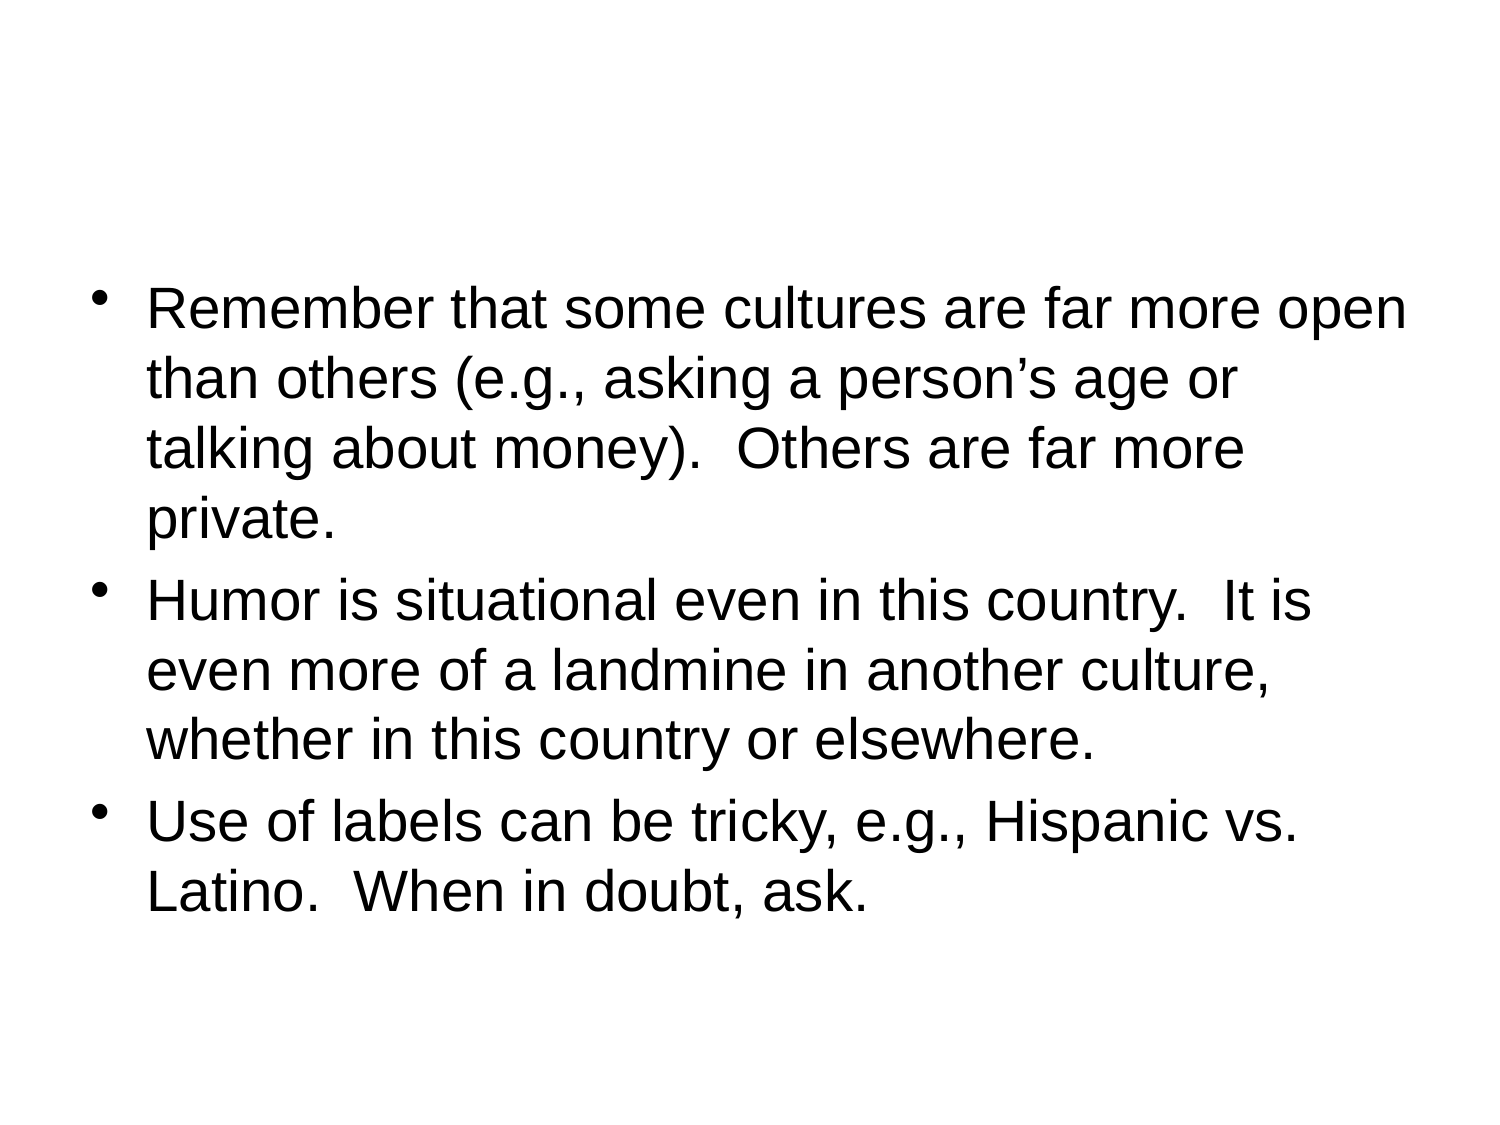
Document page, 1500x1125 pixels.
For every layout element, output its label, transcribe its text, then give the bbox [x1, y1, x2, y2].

list Remember that some cultures are far more open than others (e.g., asking a person’s age or talking about money). Others are far more private. Humor is situational even in this country. It is even more of a landmine in another culture, whether in this country or elsewhere. Use of labels can be tricky, e.g., Hispanic vs. Latino. When in doubt, ask. [74, 262, 1426, 1006]
